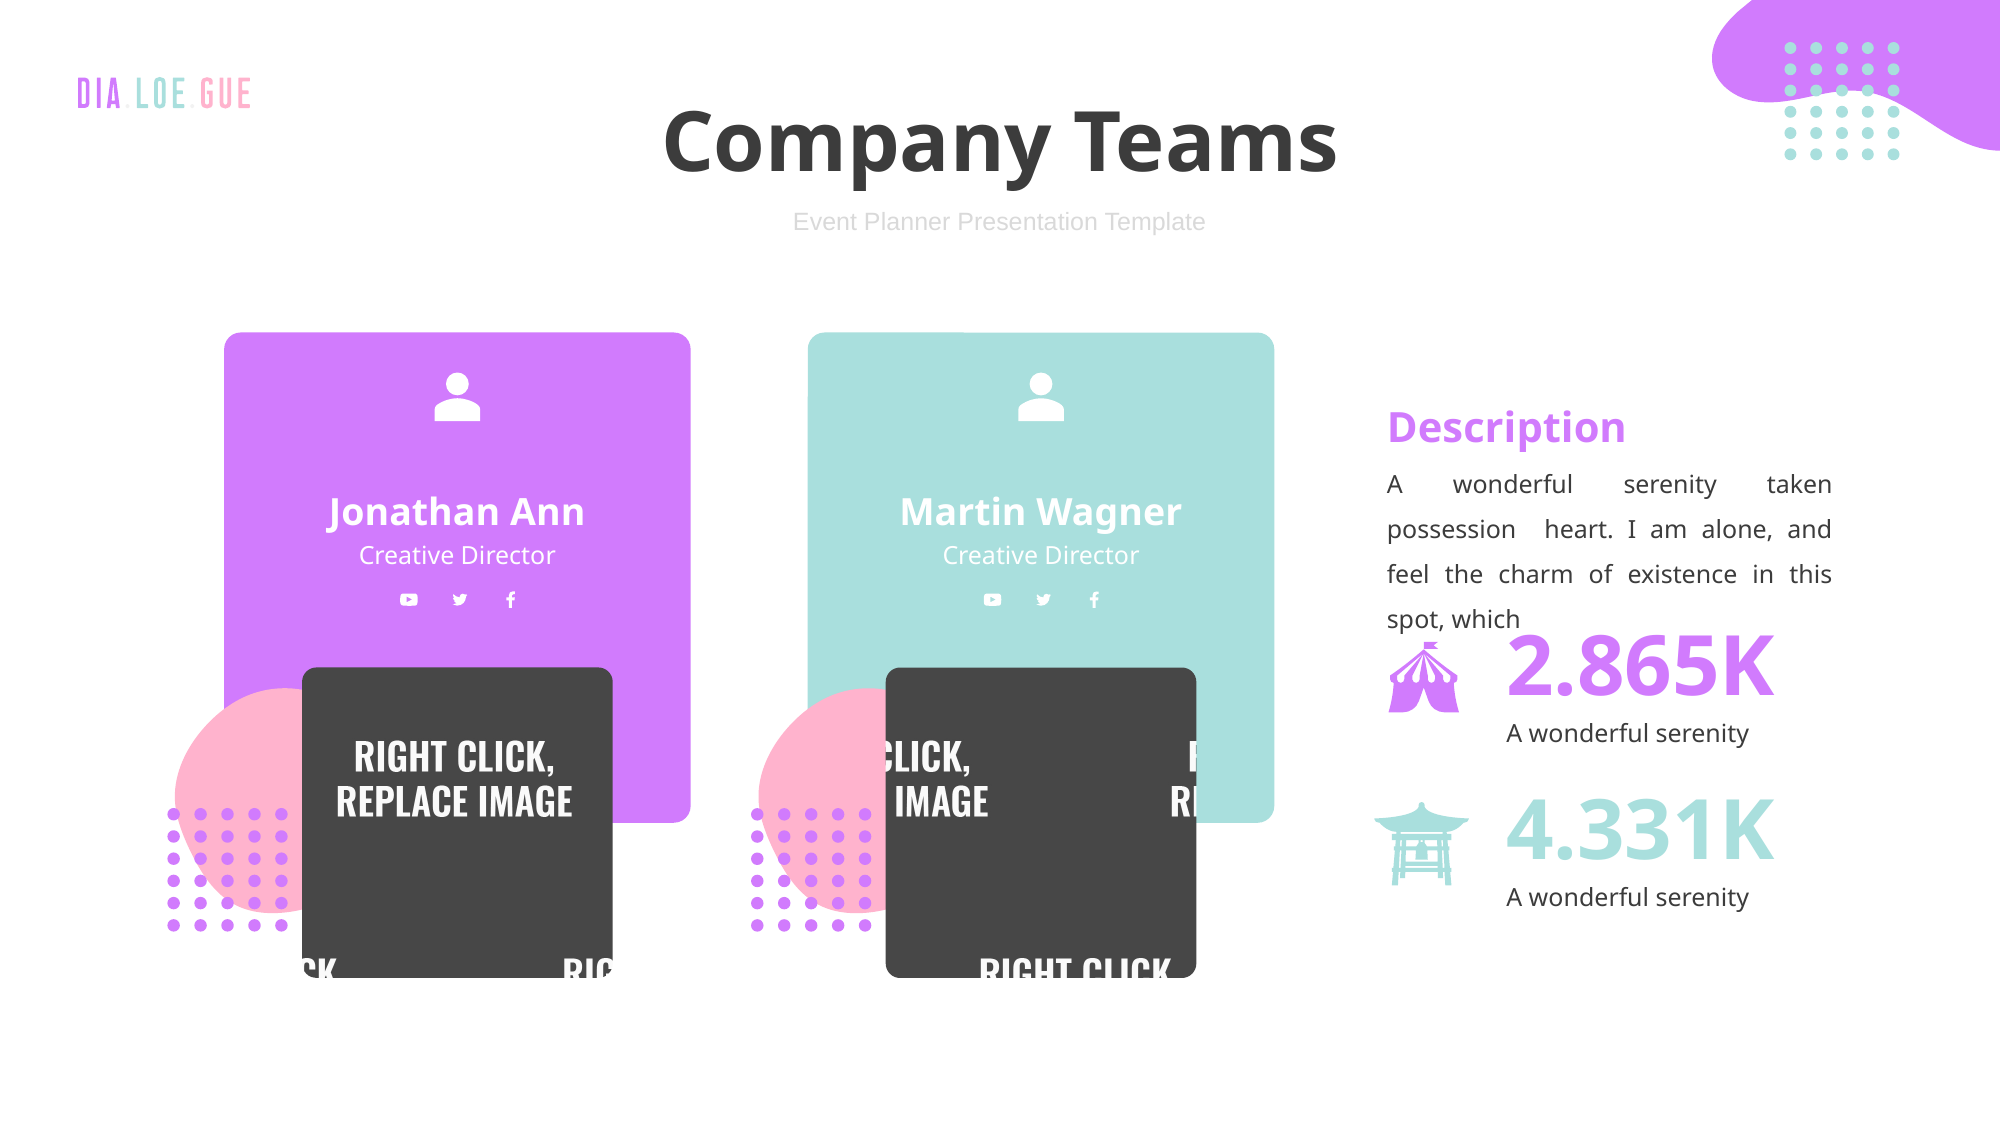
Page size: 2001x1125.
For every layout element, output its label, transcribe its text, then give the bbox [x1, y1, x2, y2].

subtitle Event Planner Presentation Template [249, 198, 1750, 244]
text_box Creative Director [894, 531, 1188, 577]
text_box Jonathan Ann [278, 480, 637, 541]
text_box A wonderful serenity [1491, 884, 1816, 920]
text_box [223, 331, 692, 824]
picture [302, 667, 613, 978]
text_box 4.331K [1491, 768, 1816, 884]
text_box [1374, 802, 1469, 886]
text_box Description [1372, 393, 1710, 459]
text_box A wonderful serenity [1491, 719, 1816, 755]
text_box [1784, 42, 1900, 161]
text_box A wonderful serenity taken possession heart. I am alone, and feel the charm of existence in this spot, which [1372, 446, 1848, 641]
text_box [167, 807, 288, 932]
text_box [983, 591, 1099, 608]
text_box Creative Director [310, 531, 605, 577]
text_box Martin Wagner [862, 480, 1221, 541]
text_box [806, 331, 1276, 824]
text_box [174, 688, 302, 913]
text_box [399, 591, 515, 608]
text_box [423, 362, 492, 432]
picture [885, 667, 1197, 978]
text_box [1006, 362, 1076, 432]
title Company Teams [249, 80, 1750, 196]
text_box [758, 688, 885, 913]
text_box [1388, 641, 1459, 713]
text_box [1711, 0, 2000, 151]
text_box 2.865K [1491, 604, 1816, 719]
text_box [750, 808, 872, 932]
